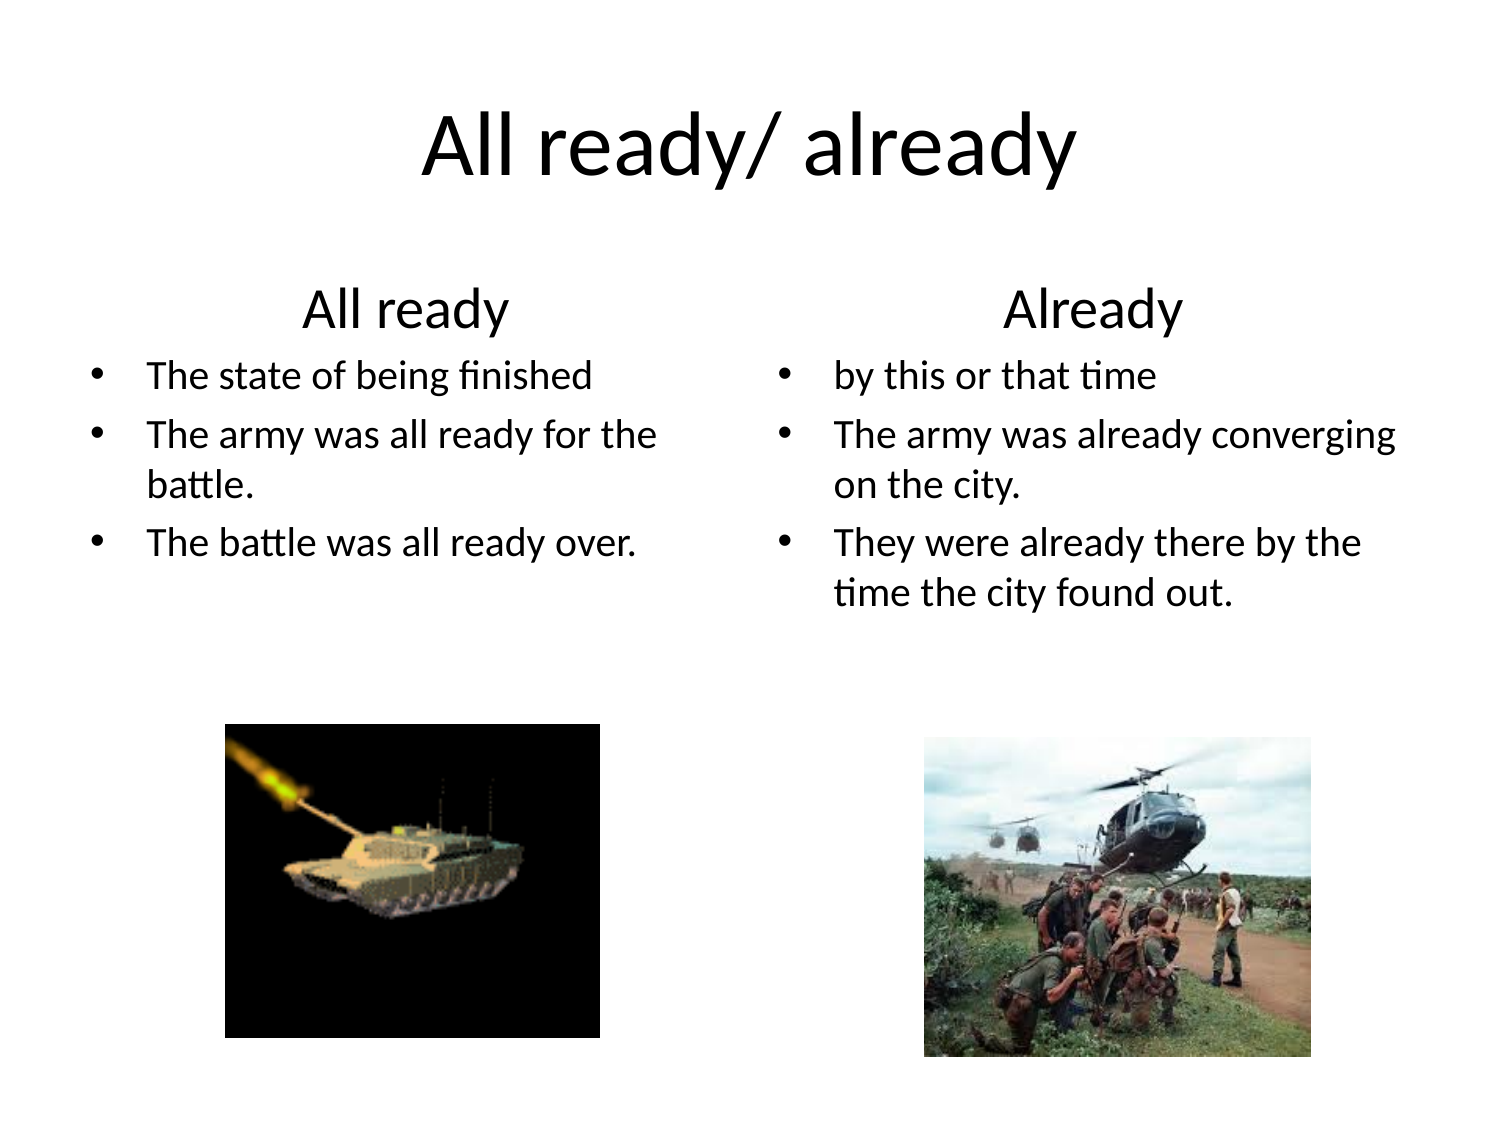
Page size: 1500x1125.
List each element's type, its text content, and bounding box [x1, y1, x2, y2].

list All ready The state of being finished The army was all ready for the battle. The battle was all ready over. [74, 262, 738, 676]
picture [224, 724, 601, 1038]
title All ready/ already [74, 44, 1426, 233]
list Already by this or that time The army was already converging on the city. They were already there by the time the city found out. [762, 262, 1426, 676]
picture [924, 737, 1312, 1057]
